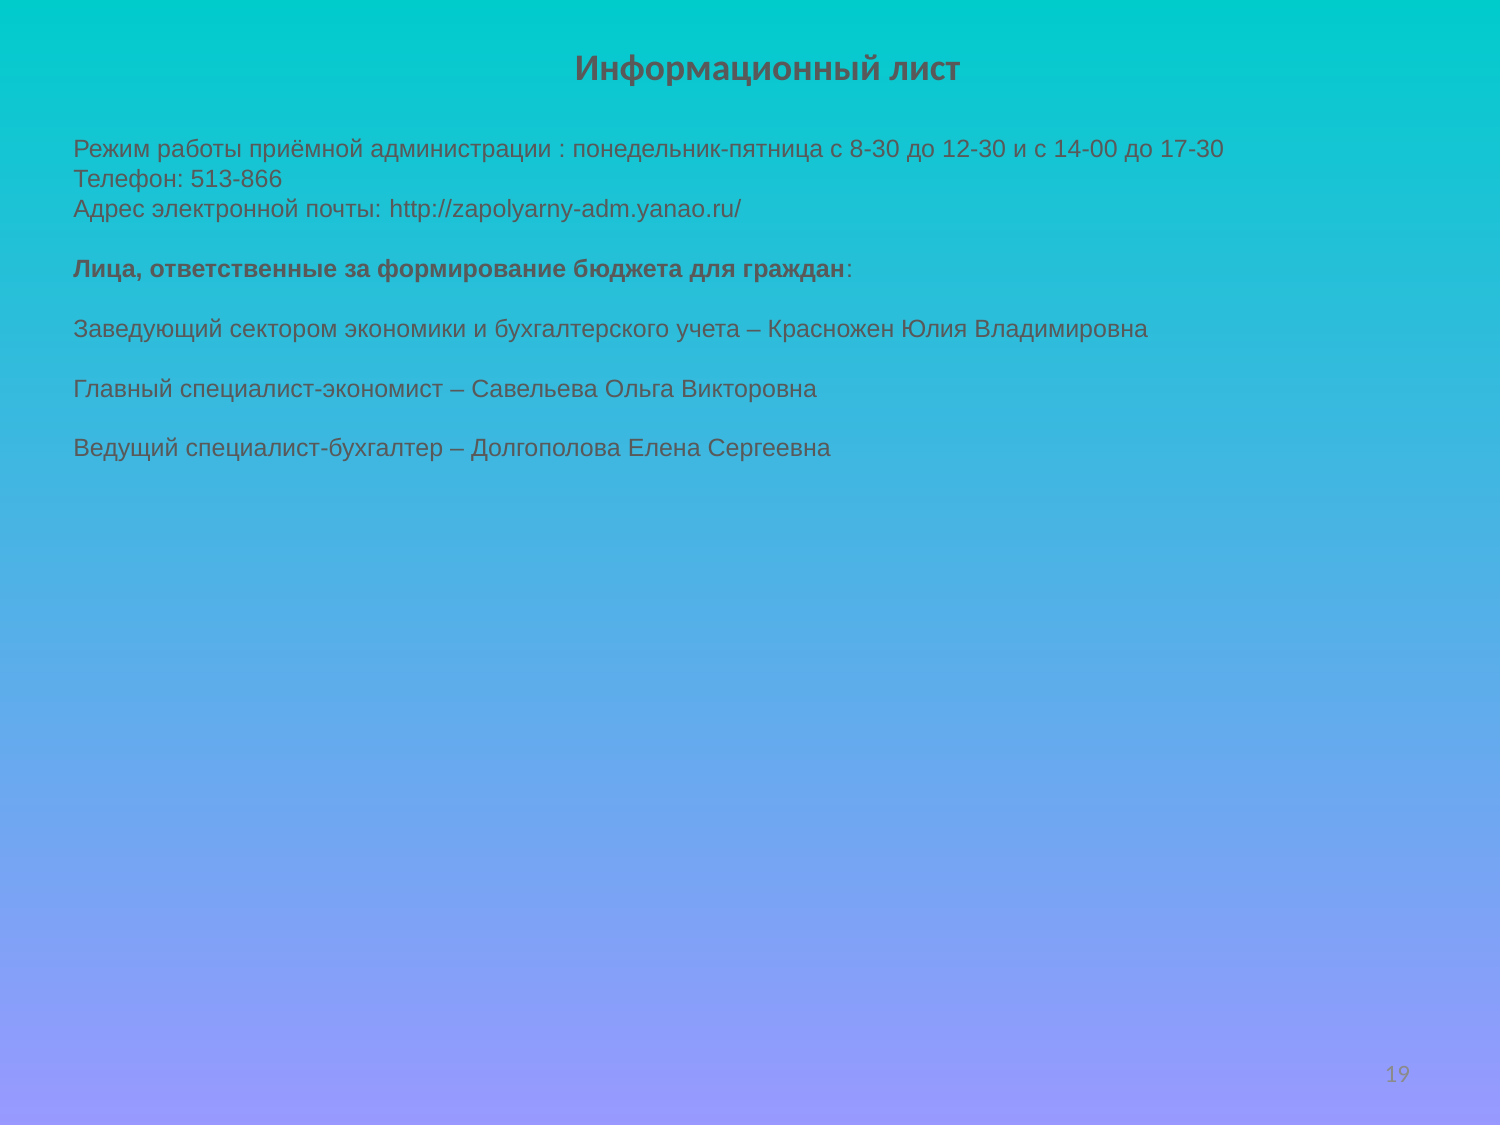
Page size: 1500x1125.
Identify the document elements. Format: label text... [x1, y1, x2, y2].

slide_number 19 [1074, 1042, 1425, 1103]
text_box Информационный лист Режим работы приёмной администрации : понедельник-пятница с 8-30 до 12-30 и с 14-00 до 17-30 Телефон: 513-866 Адрес электронной почты: http://zapolyarny-adm.yanao.ru/ Лица, ответственные за формирование бюджета для граждан: Заведующий сектором экономики и бухгалтерского учета – Красножен Юлия Владимировна Главный специалист-экономист – Савельева Ольга Викторовна Ведущий специалист-бухгалтер – Долгополова Елена Сергеевна [58, 35, 1477, 530]
